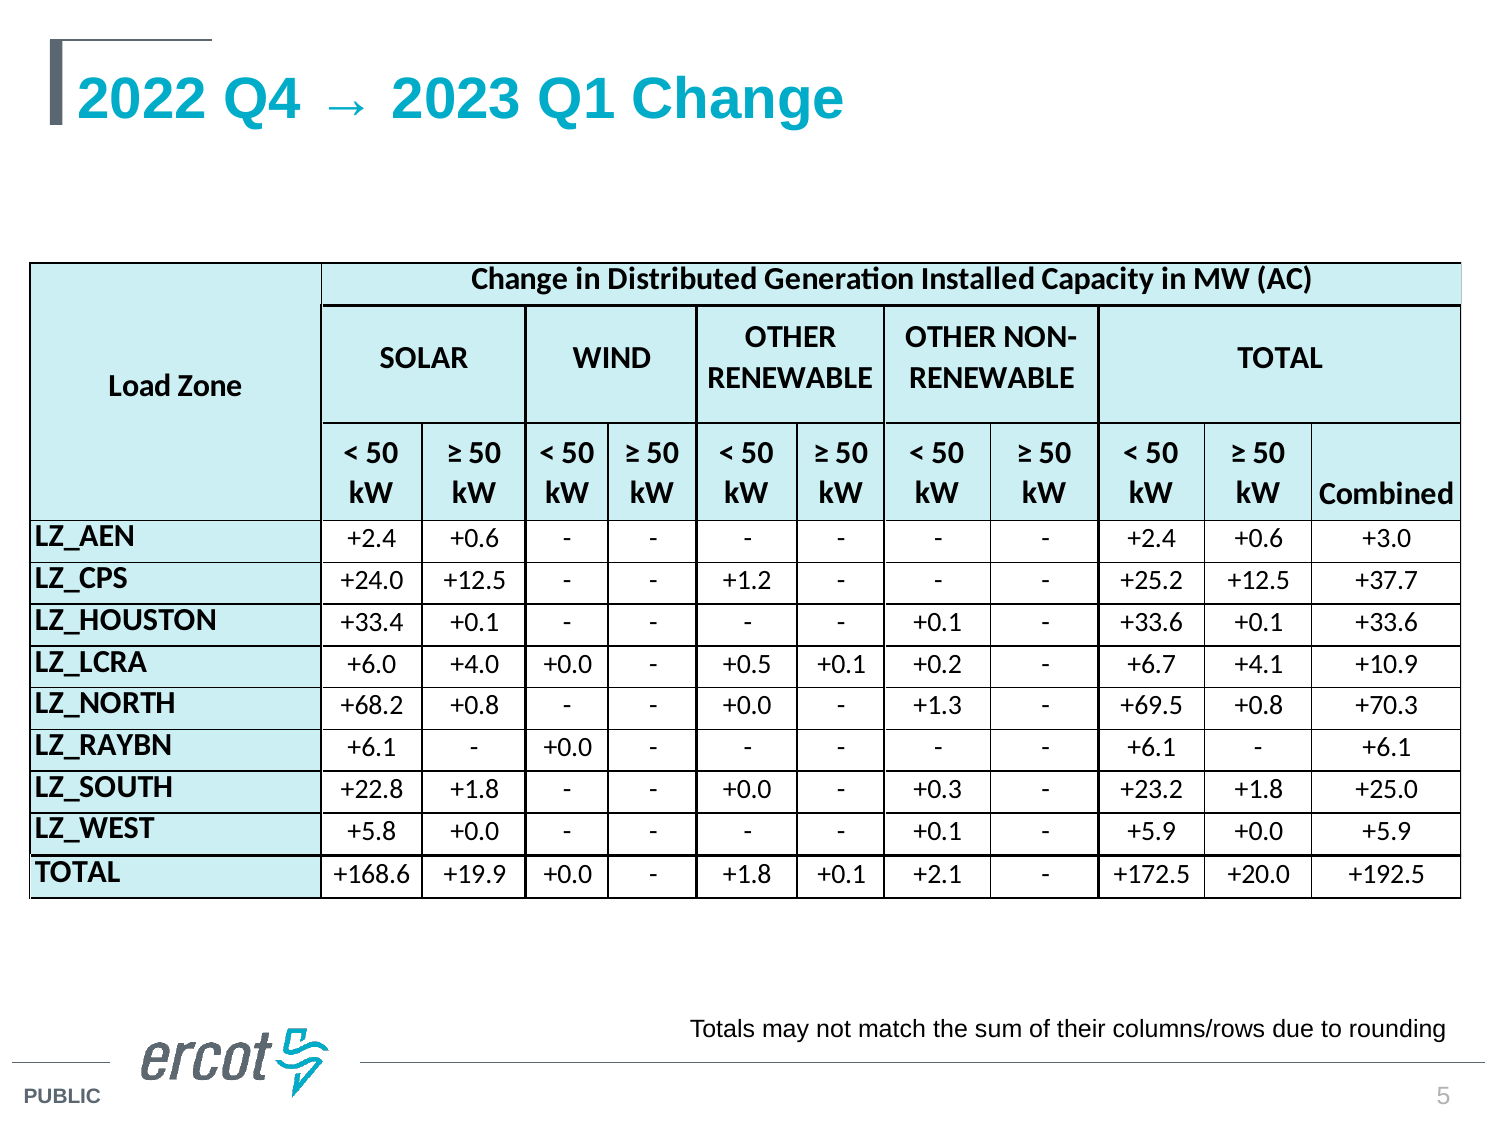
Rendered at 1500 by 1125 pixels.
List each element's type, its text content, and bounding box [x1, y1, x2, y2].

slide_number 5 [1400, 1076, 1488, 1113]
picture [137, 1024, 332, 1100]
picture [28, 262, 1463, 901]
title 2022 Q4 → 2023 Q1 Change [62, 52, 1450, 138]
text_box Totals may not match the sum of their columns/rows due to rounding [675, 1005, 1475, 1051]
